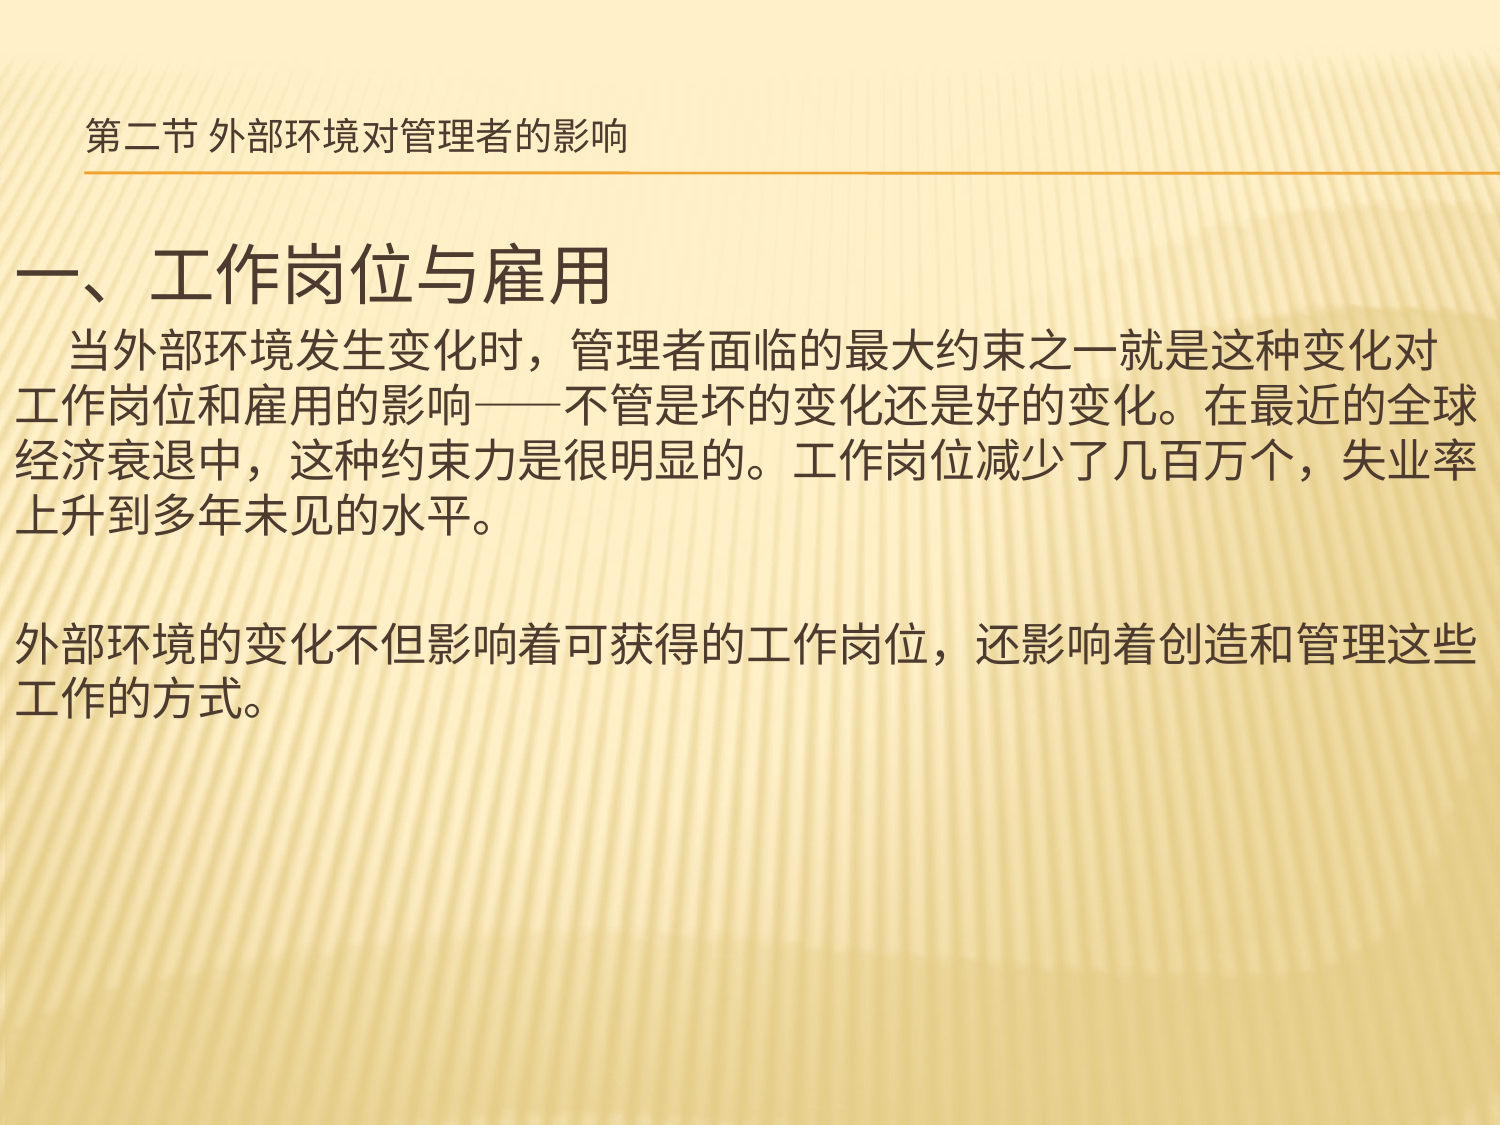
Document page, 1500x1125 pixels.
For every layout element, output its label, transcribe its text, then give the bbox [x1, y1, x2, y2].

title 第二节 外部环境对管理者的影响 [70, 35, 1425, 213]
list 一、工作岗位与雇用 当外部环境发生变化时，管理者面临的最大约束之一就是这种变化对工作岗位和雇用的影响——不管是坏的变化还是好的变化。在最近的全球经济衰退中，这种约束力是很明显的。工作岗位减少了几百万个，失业率上升到多年未见的水平。 外部环境的变化不但影响着可获得的工作岗位，还影响着创造和管理这些工作的方式。 [0, 225, 1500, 1099]
